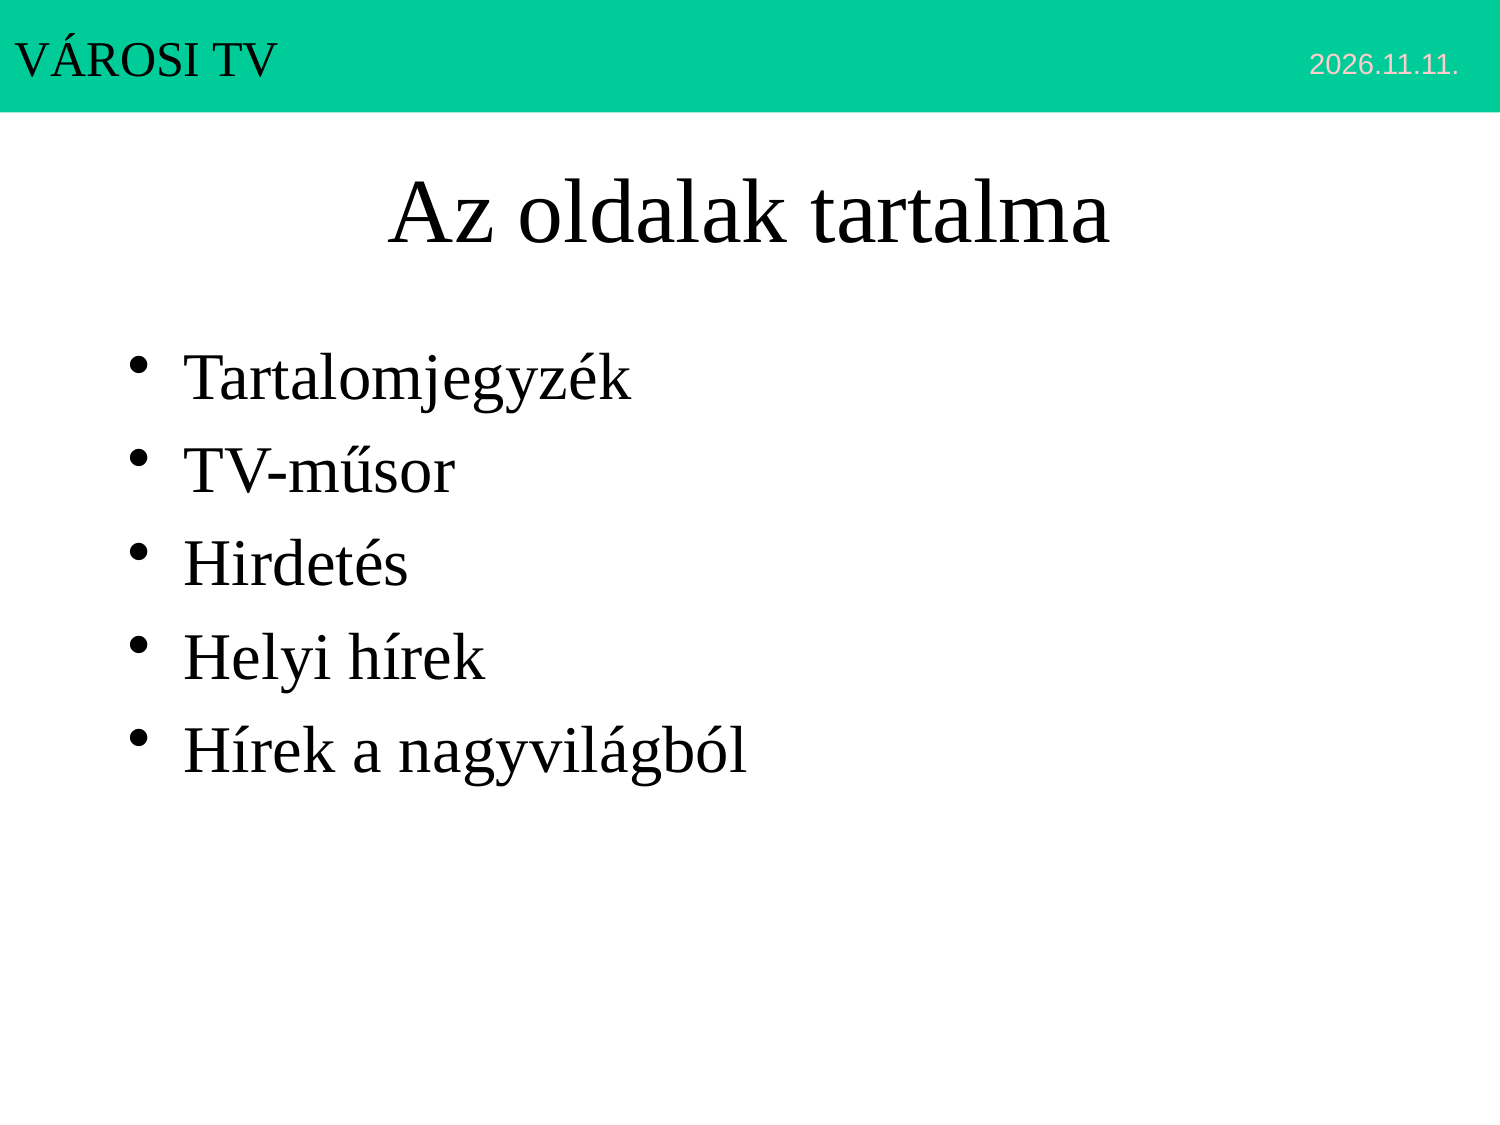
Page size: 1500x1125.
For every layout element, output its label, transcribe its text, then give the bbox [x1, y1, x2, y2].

title Az oldalak tartalma [112, 124, 1388, 288]
list Tartalomjegyzék TV-műsor Hirdetés Helyi hírek Hírek a nagyvilágból [112, 324, 1388, 1001]
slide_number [1162, 37, 1476, 113]
